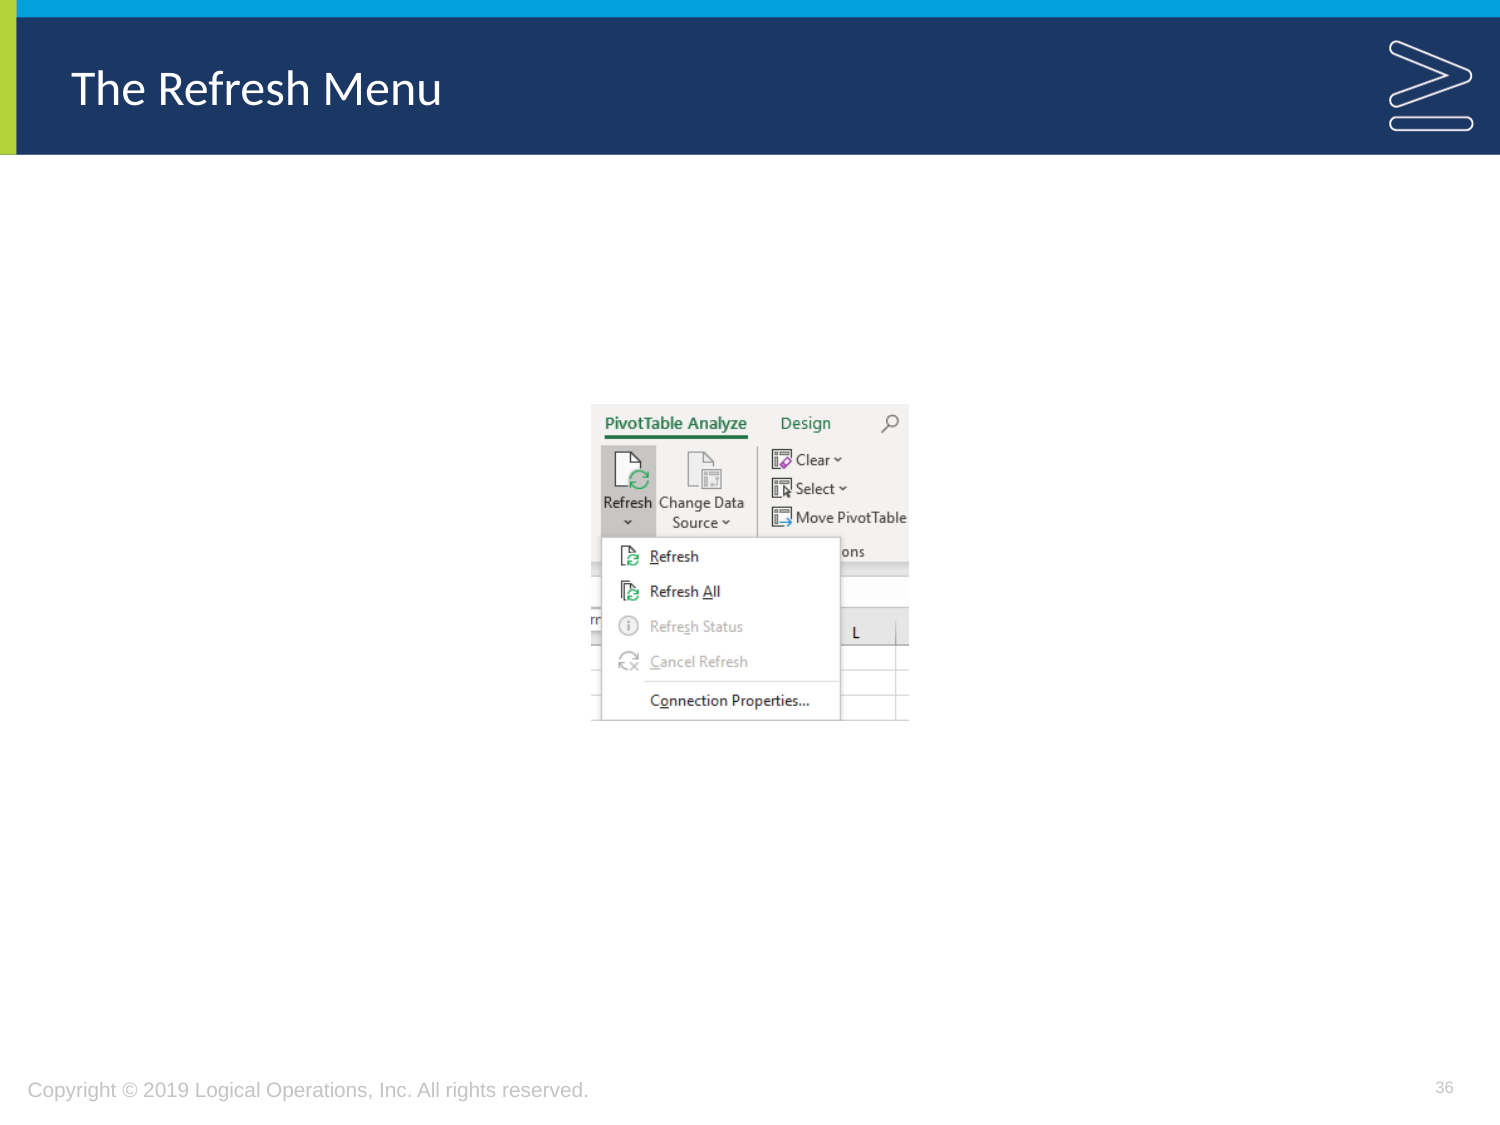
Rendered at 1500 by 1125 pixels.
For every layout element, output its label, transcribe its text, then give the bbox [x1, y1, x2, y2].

picture [0, 0, 56, 155]
title The Refresh Menu [56, 16, 1350, 155]
picture [1350, 18, 1500, 155]
slide_number 36 [1118, 1057, 1469, 1118]
picture [591, 404, 909, 721]
